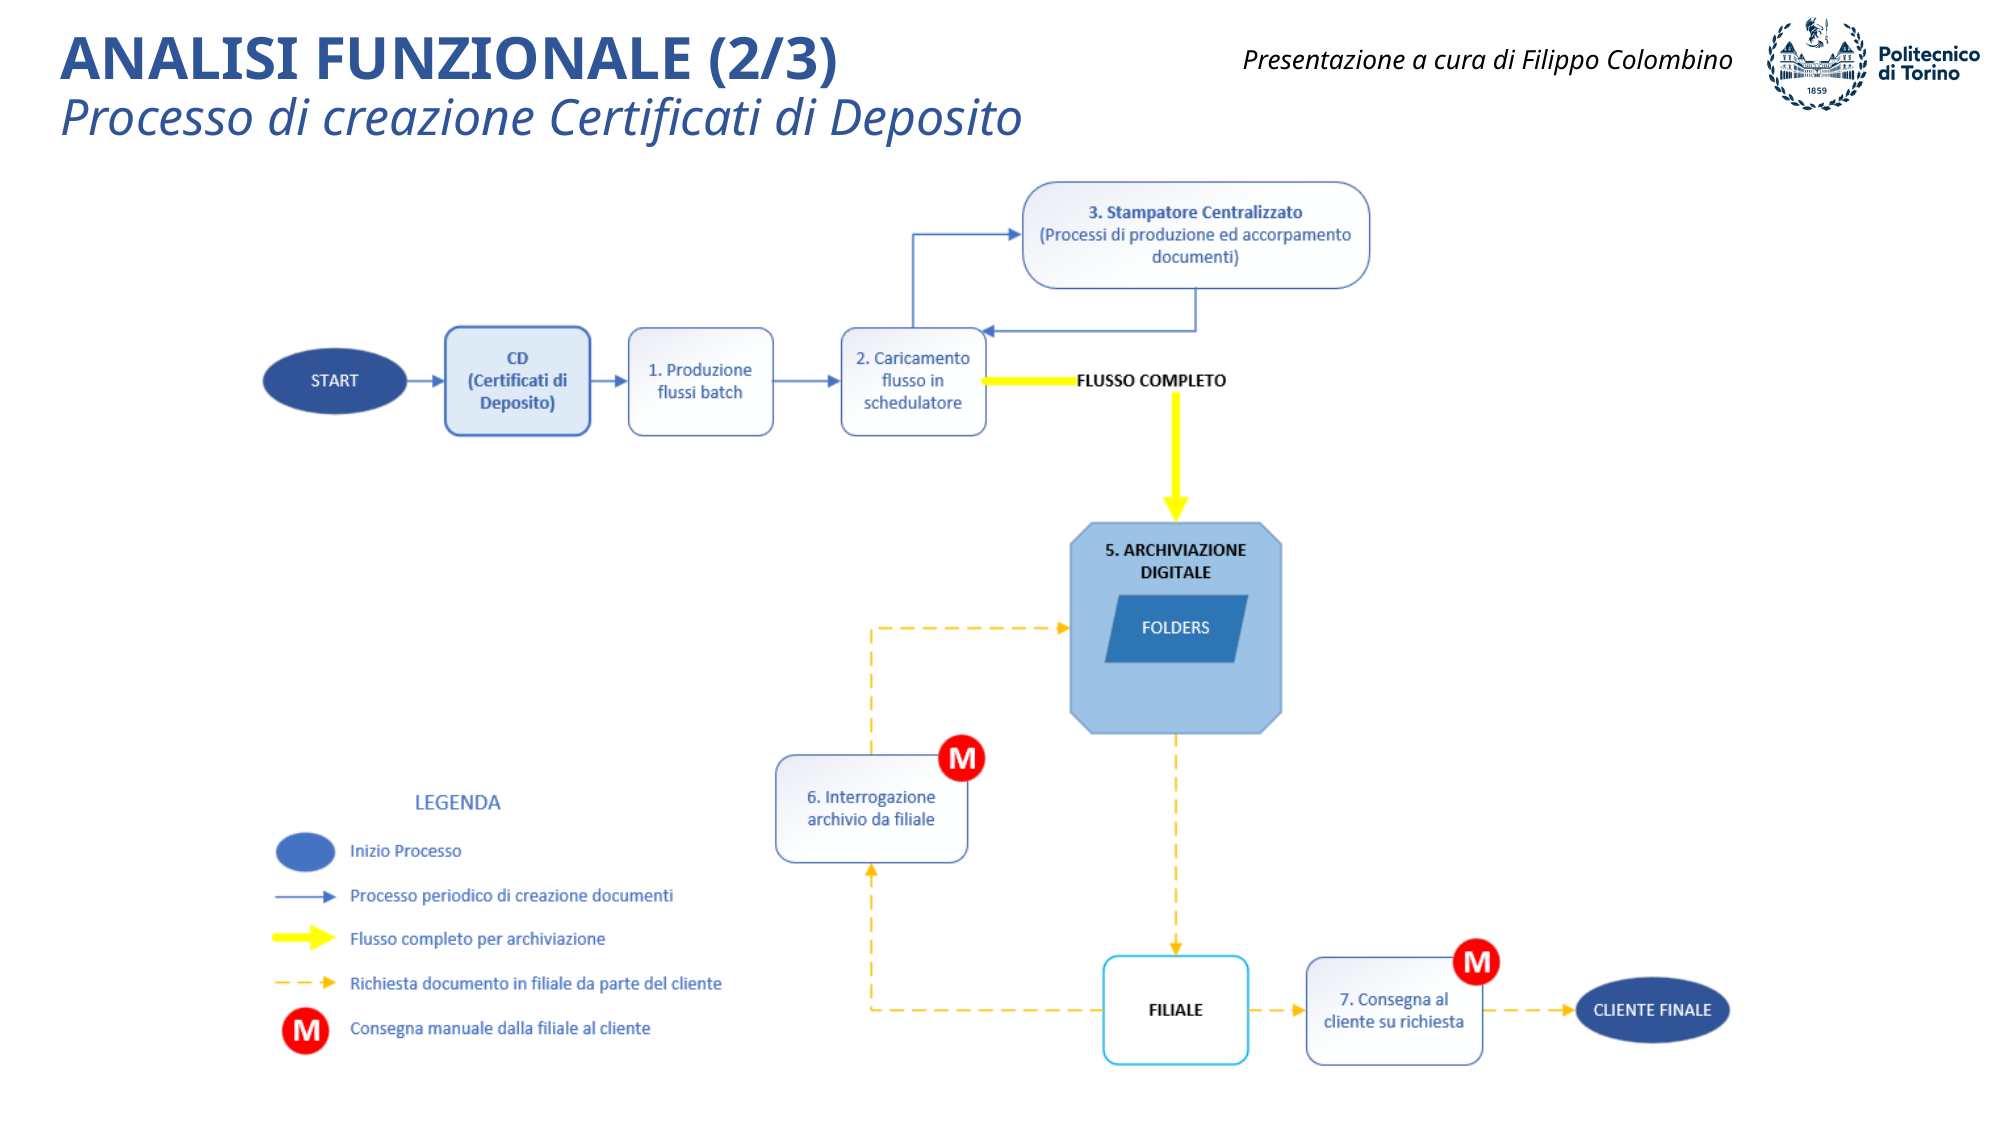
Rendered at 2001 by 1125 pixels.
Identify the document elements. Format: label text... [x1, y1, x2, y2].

picture [1767, 17, 1980, 111]
text_box ANALISI FUNZIONALE (2/3) Processo di creazione Certificati di Deposito [45, 21, 1973, 84]
picture [259, 129, 1741, 1104]
